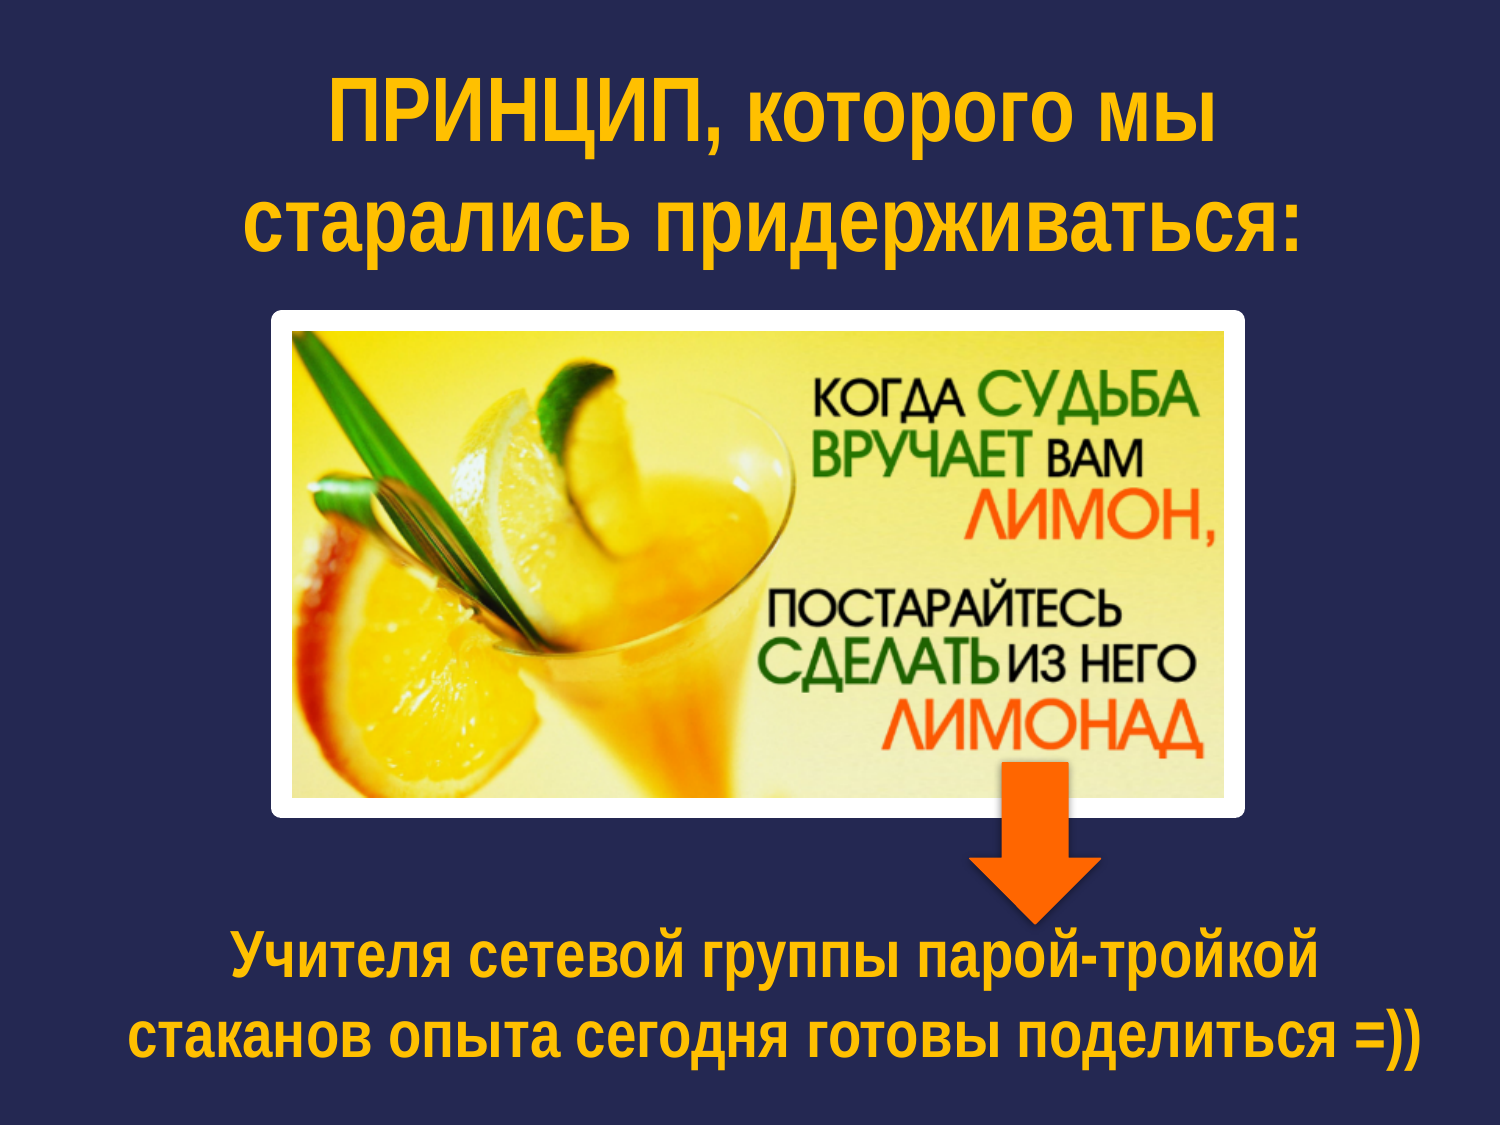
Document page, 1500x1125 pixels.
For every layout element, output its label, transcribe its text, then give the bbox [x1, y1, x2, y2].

text_box ПРИНЦИП, которого мы старались придерживаться: [144, 42, 1404, 278]
text_box [969, 804, 1102, 903]
text_box Учителя сетевой группы парой-тройкой стаканов опыта сегодня готовы поделиться =)) [103, 903, 1449, 1079]
picture [291, 330, 1225, 798]
